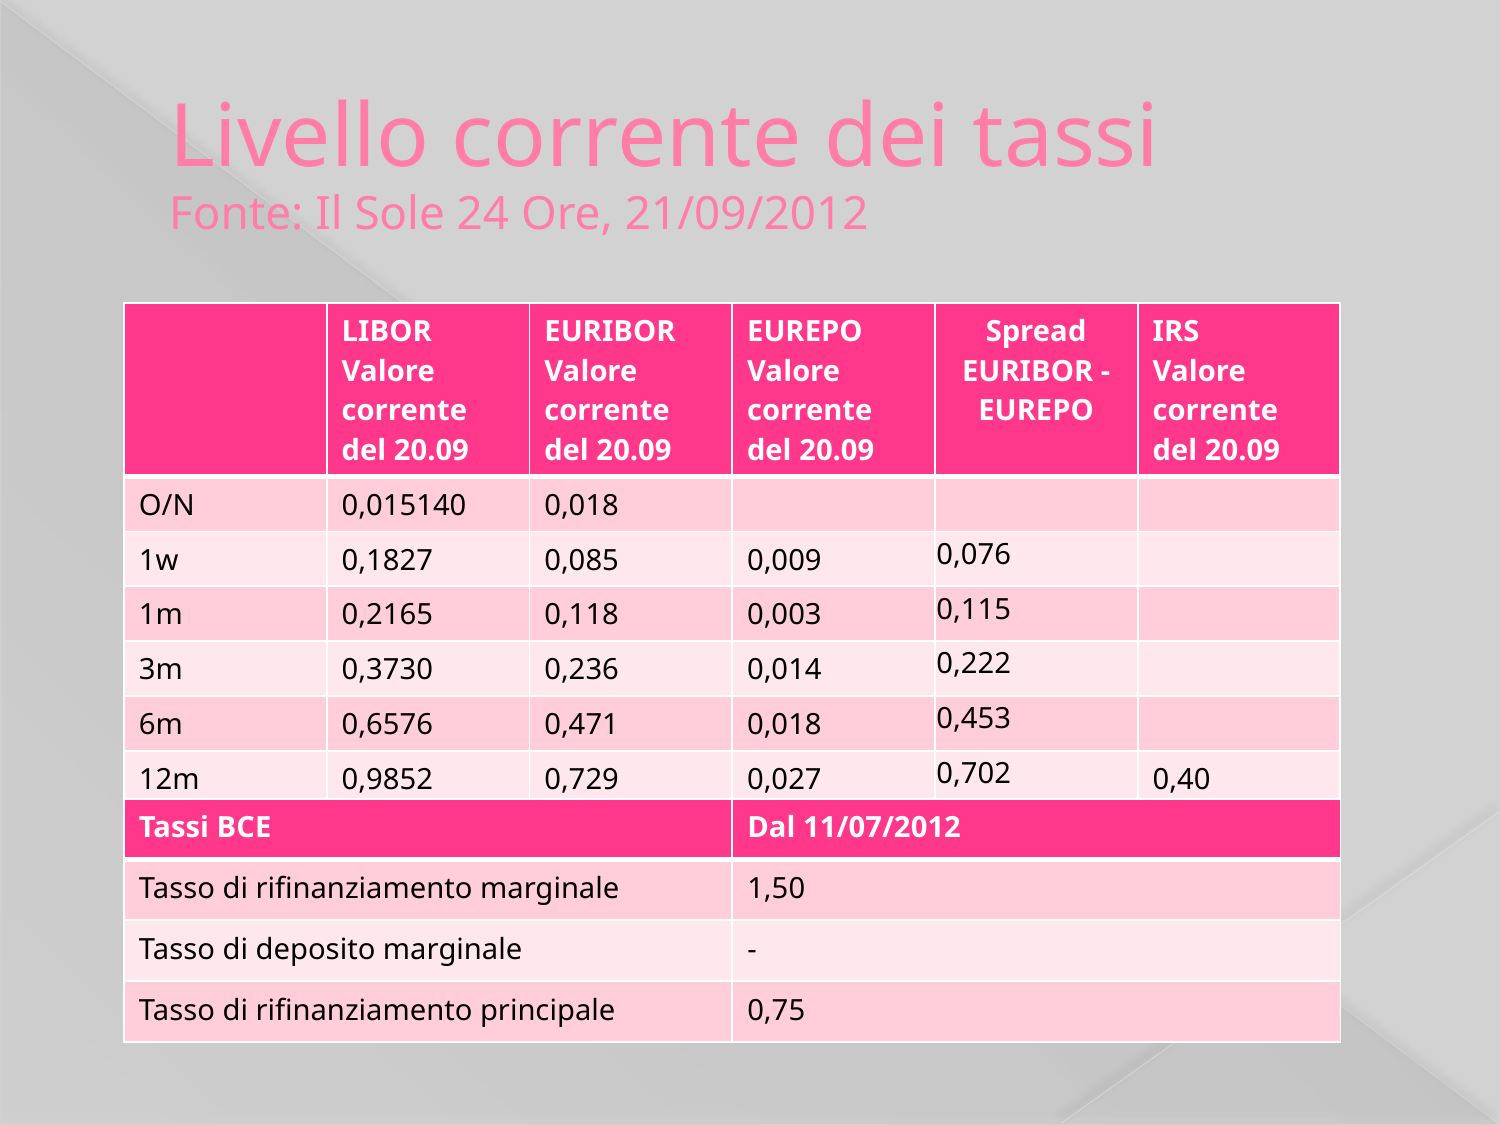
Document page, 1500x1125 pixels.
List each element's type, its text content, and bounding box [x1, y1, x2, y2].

table_cell 0,085 [530, 532, 731, 585]
table_cell 6m [125, 697, 326, 750]
table_cell 0,118 [530, 587, 731, 640]
table_cell [1139, 479, 1339, 531]
table_cell [1139, 642, 1339, 695]
table_header Dal 11/07/2012 [733, 800, 1340, 857]
table_header Spread EURIBOR - EUREPO [936, 304, 1137, 474]
table_cell [936, 479, 1137, 531]
table_cell 0,729 [530, 752, 731, 798]
table_header IRS Valore corrente del 20.09 [1139, 304, 1339, 474]
table_cell 0,015140 [328, 479, 529, 531]
table_cell Tasso di deposito marginale [125, 921, 731, 980]
table_cell 1,50 [733, 862, 1340, 919]
table_cell 0,1827 [328, 532, 529, 585]
table_cell 1m [125, 587, 326, 640]
table_cell 0,40 [1139, 752, 1339, 798]
table_cell 0,3730 [328, 642, 529, 695]
table_cell 0,014 [733, 642, 934, 695]
table_cell 0,75 [733, 982, 1340, 1041]
table_cell 0,018 [733, 697, 934, 750]
table_cell [1139, 532, 1339, 585]
table_cell 0,222 [936, 642, 1137, 695]
table_cell 0,115 [936, 587, 1137, 640]
table_header EURIBOR Valore corrente del 20.09 [530, 304, 731, 474]
table_cell 0,018 [530, 479, 731, 531]
table_cell [1139, 697, 1339, 750]
table_cell - [733, 921, 1340, 980]
table_cell 0,236 [530, 642, 731, 695]
table_header Tassi BCE [125, 800, 731, 857]
table_cell 0,009 [733, 532, 934, 585]
table_cell O/N [125, 479, 326, 531]
table_cell 0,471 [530, 697, 731, 750]
table_cell 1w [125, 532, 326, 585]
table_header [125, 304, 326, 474]
table_cell 0,003 [733, 587, 934, 640]
table_cell 0,453 [936, 697, 1137, 750]
table_cell Tasso di rifinanziamento principale [125, 982, 731, 1041]
table_header LIBOR Valore corrente del 20.09 [328, 304, 529, 474]
table_cell Tasso di rifinanziamento marginale [125, 862, 731, 919]
table_cell 0,027 [733, 752, 934, 798]
table_cell 0,2165 [328, 587, 529, 640]
title Livello corrente dei tassi Fonte: Il Sole 24 Ore, 21/09/2012 [75, 43, 1425, 274]
table_cell [733, 479, 934, 531]
table_cell 0,6576 [328, 697, 529, 750]
table_cell 12m [125, 752, 326, 798]
table_cell 3m [125, 642, 326, 695]
table_cell 0,702 [936, 752, 1137, 798]
table_header EUREPO Valore corrente del 20.09 [733, 304, 934, 474]
table_cell 0,076 [936, 532, 1137, 585]
table_cell 0,9852 [328, 752, 529, 798]
table_cell [1139, 587, 1339, 640]
